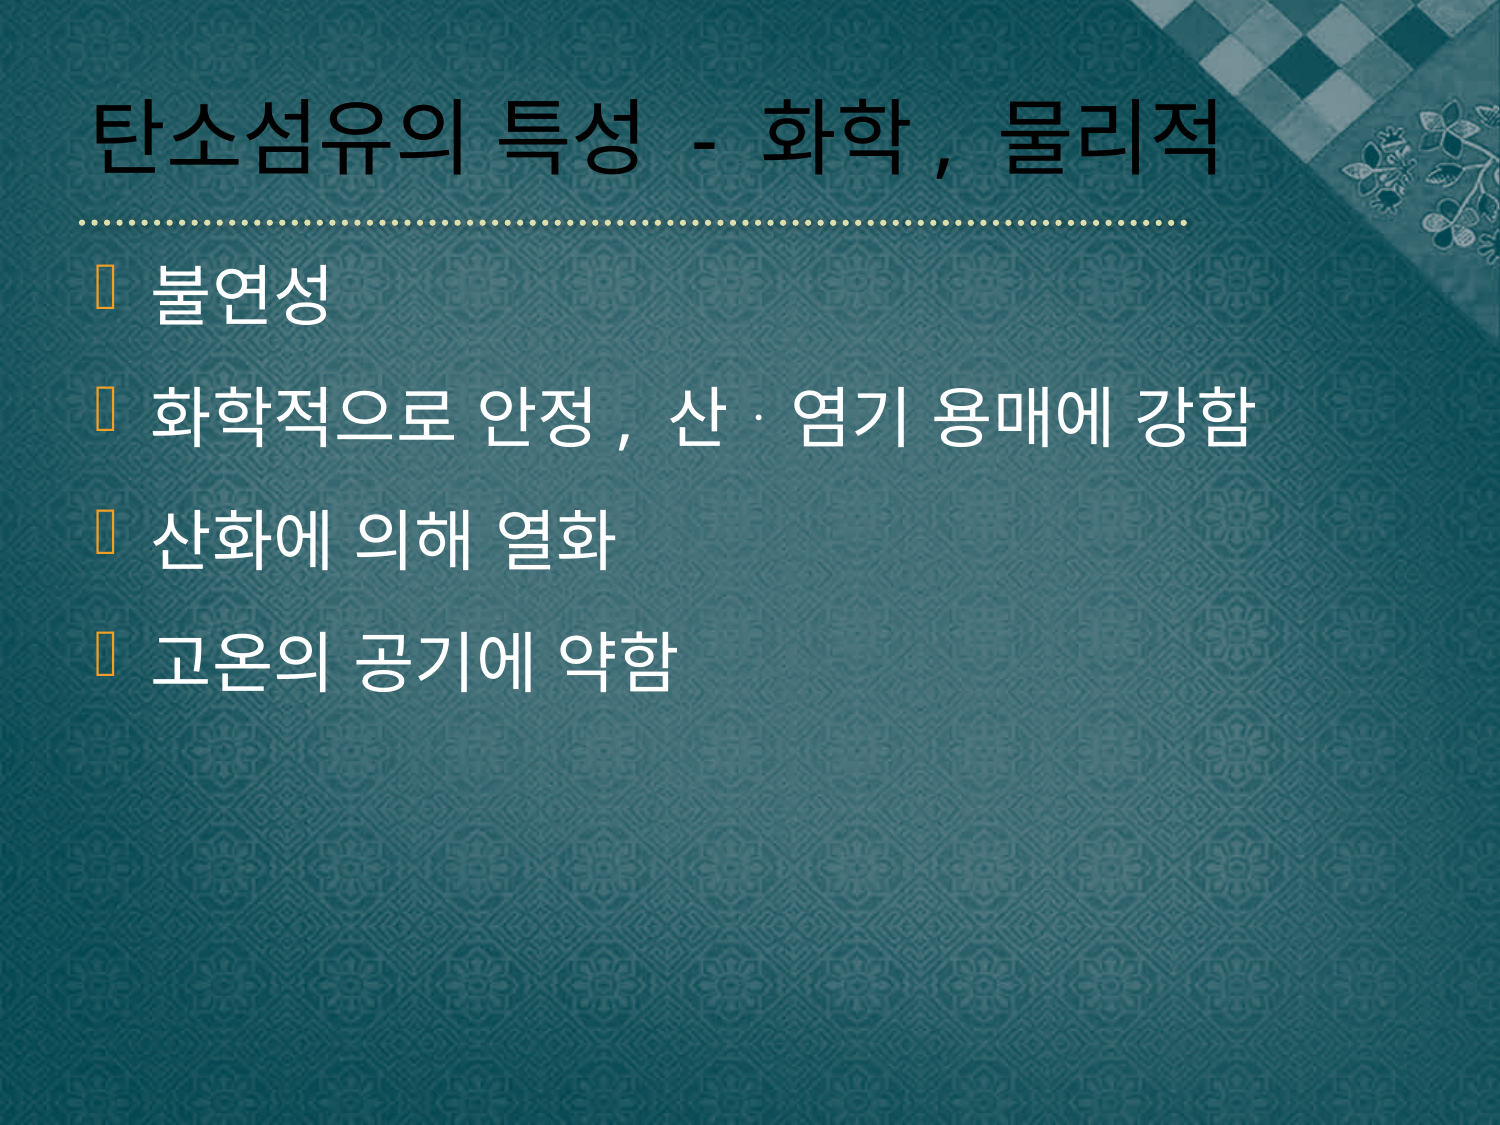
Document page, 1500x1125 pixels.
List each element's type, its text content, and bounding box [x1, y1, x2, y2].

title 탄소섬유의 특성 - 화학, 물리적 [75, 58, 1313, 211]
list 불연성 화학적으로 안정, 산ᆞ염기 용매에 강함 산화에 의해 열화 고온의 공기에 약함 [79, 246, 1430, 1005]
